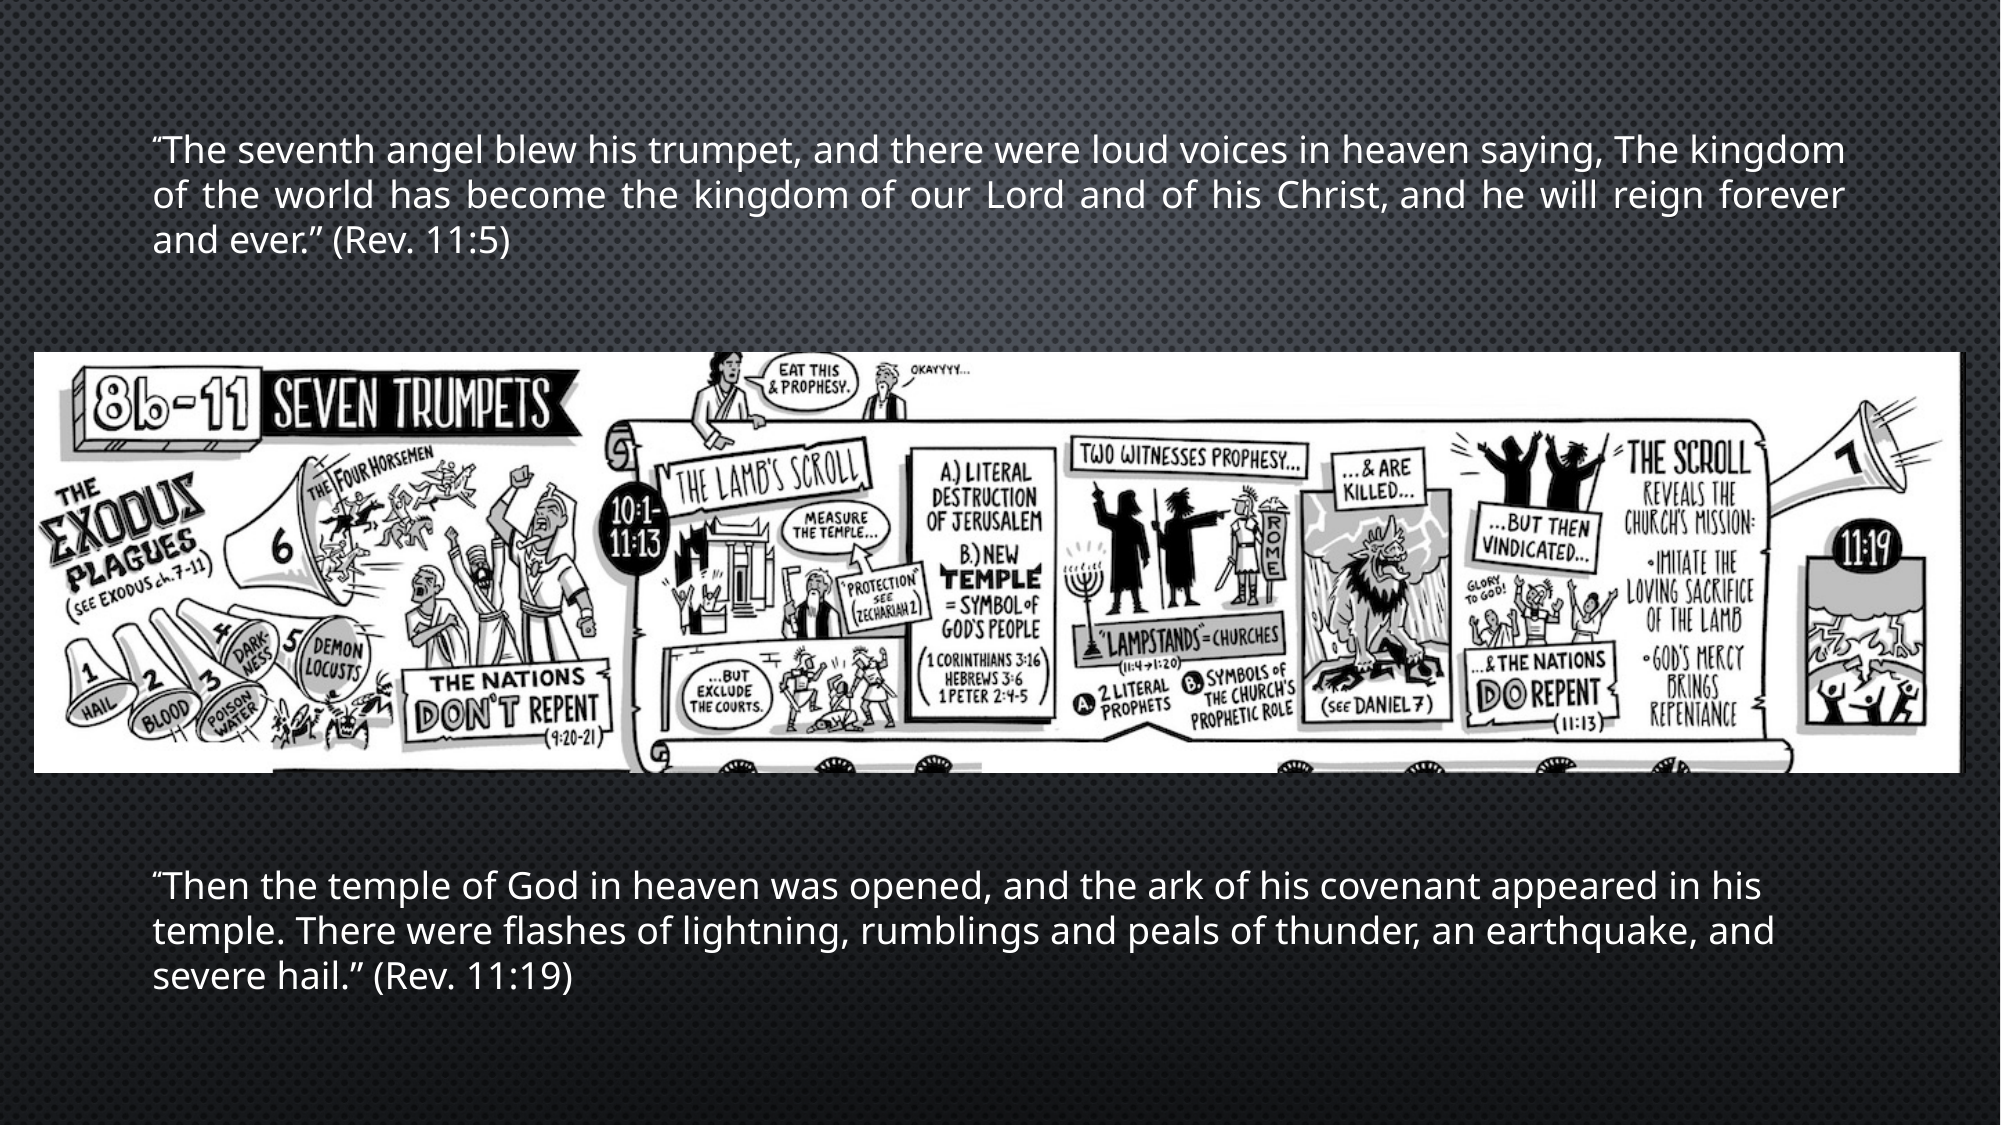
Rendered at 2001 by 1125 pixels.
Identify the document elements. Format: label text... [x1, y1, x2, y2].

text_box “Then the temple of God in heaven was opened, and the ark of his covenant appeared in his temple. There were flashes of lightning, rumblings and peals of thunder, an earthquake, and severe hail.” (Rev. 11:19) [137, 854, 1863, 1004]
text_box “The seventh angel blew his trumpet, and there were loud voices in heaven saying, The kingdom of the world has become the kingdom of our Lord and of his Christ, and he will reign forever and ever.” (Rev. 11:5) [137, 119, 1863, 269]
picture [33, 352, 1966, 773]
